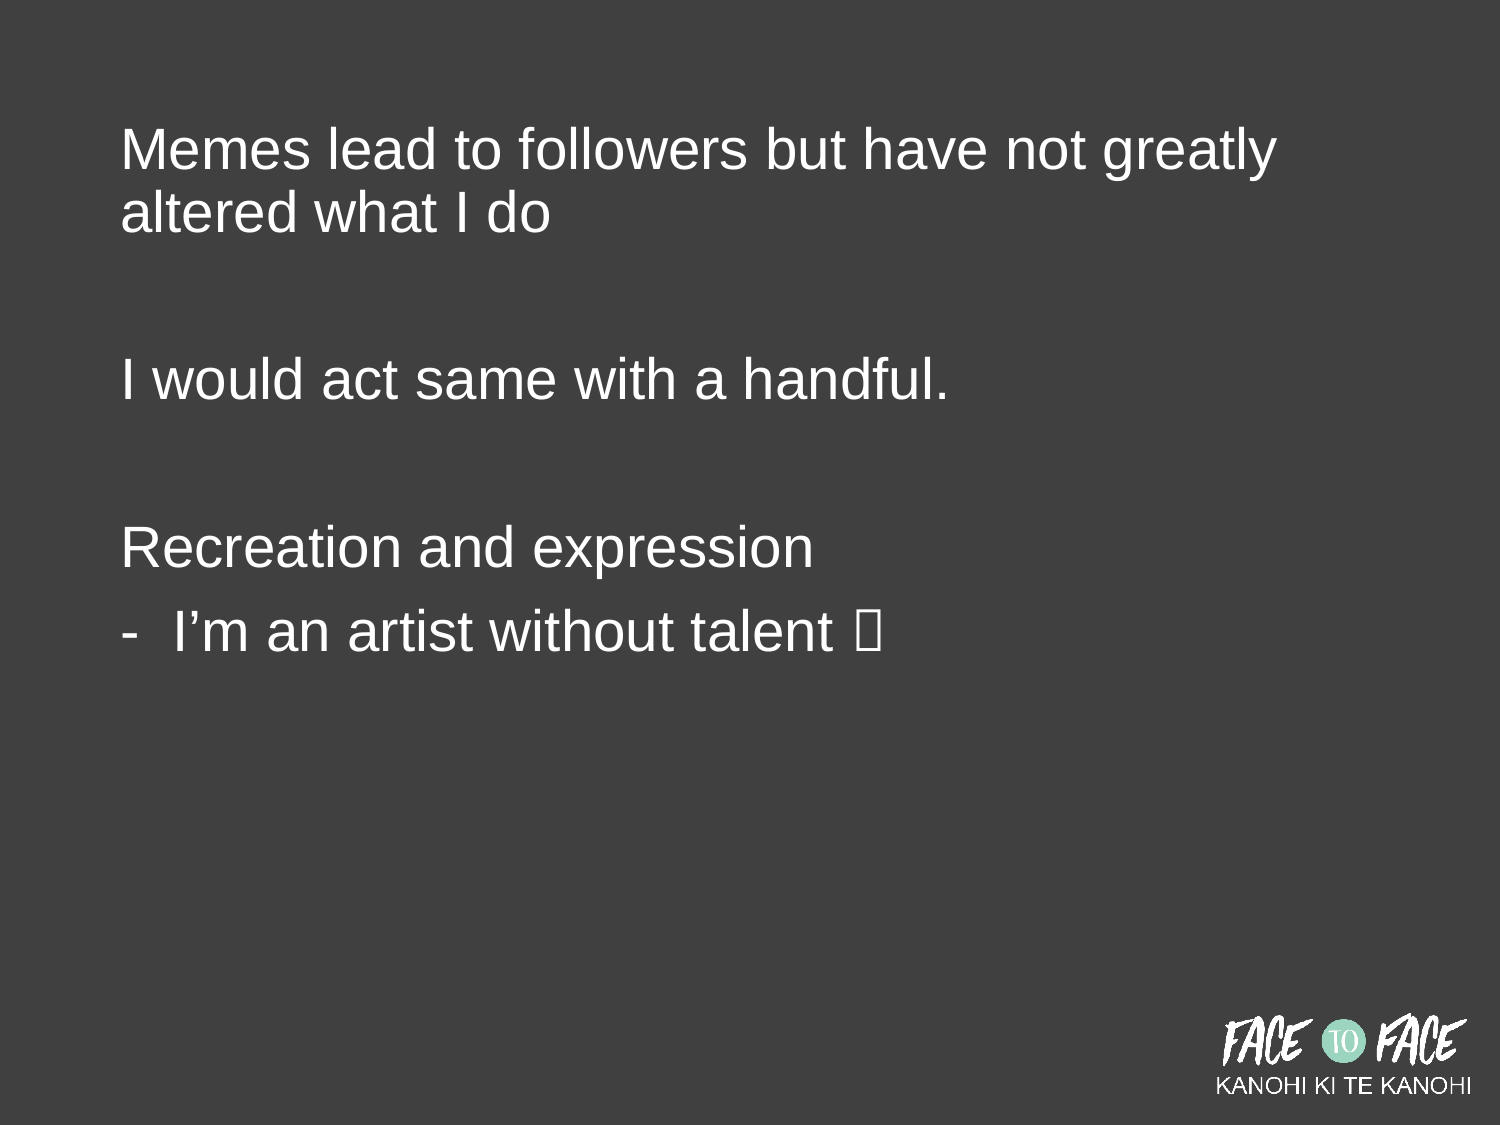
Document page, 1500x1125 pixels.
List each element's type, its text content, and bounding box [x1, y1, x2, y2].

picture [1215, 1013, 1472, 1101]
list Memes lead to followers but have not greatly altered what I do I would act same with a handful. Recreation and expression - I’m an artist without talent  [105, 111, 1399, 826]
